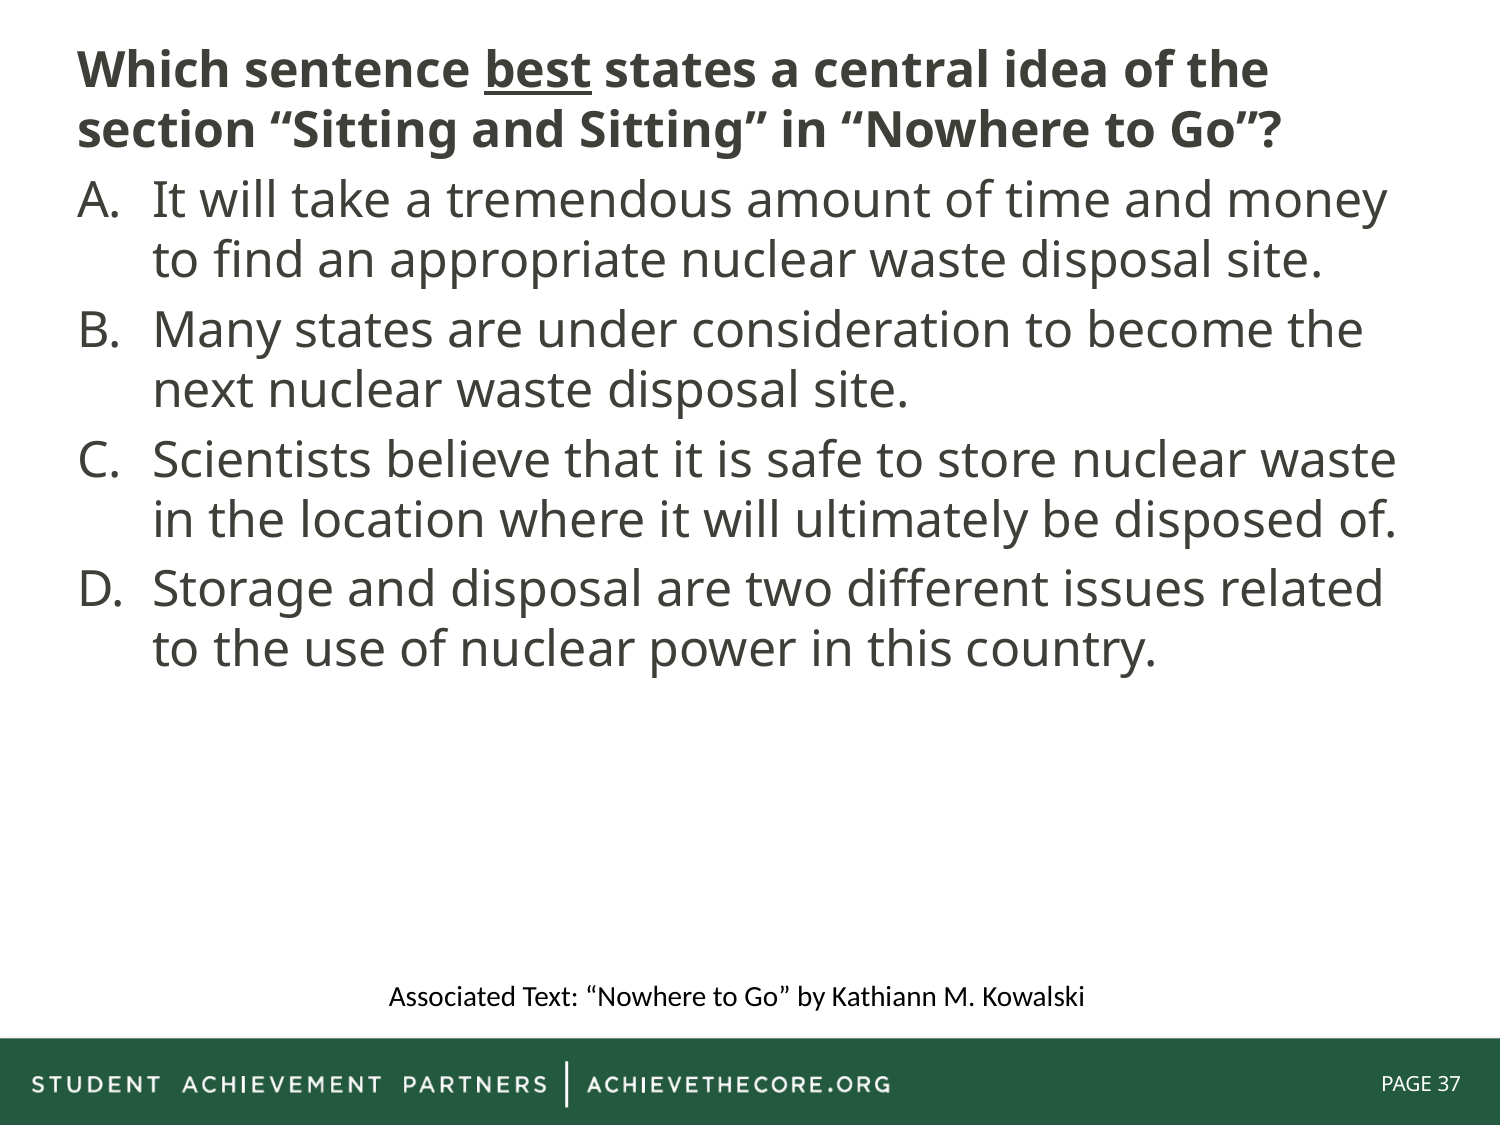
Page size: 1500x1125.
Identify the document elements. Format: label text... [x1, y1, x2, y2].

list Which sentence best states a central idea of the section “Sitting and Sitting” in “Nowhere to Go”? It will take a tremendous amount of time and money to find an appropriate nuclear waste disposal site. Many states are under consideration to become the next nuclear waste disposal site. Scientists believe that it is safe to store nuclear waste in the location where it will ultimately be disposed of. Storage and disposal are two different issues related to the use of nuclear power in this country. [62, 29, 1425, 942]
text_box Associated Text: “Nowhere to Go” by Kathiann M. Kowalski [62, 969, 1425, 1020]
